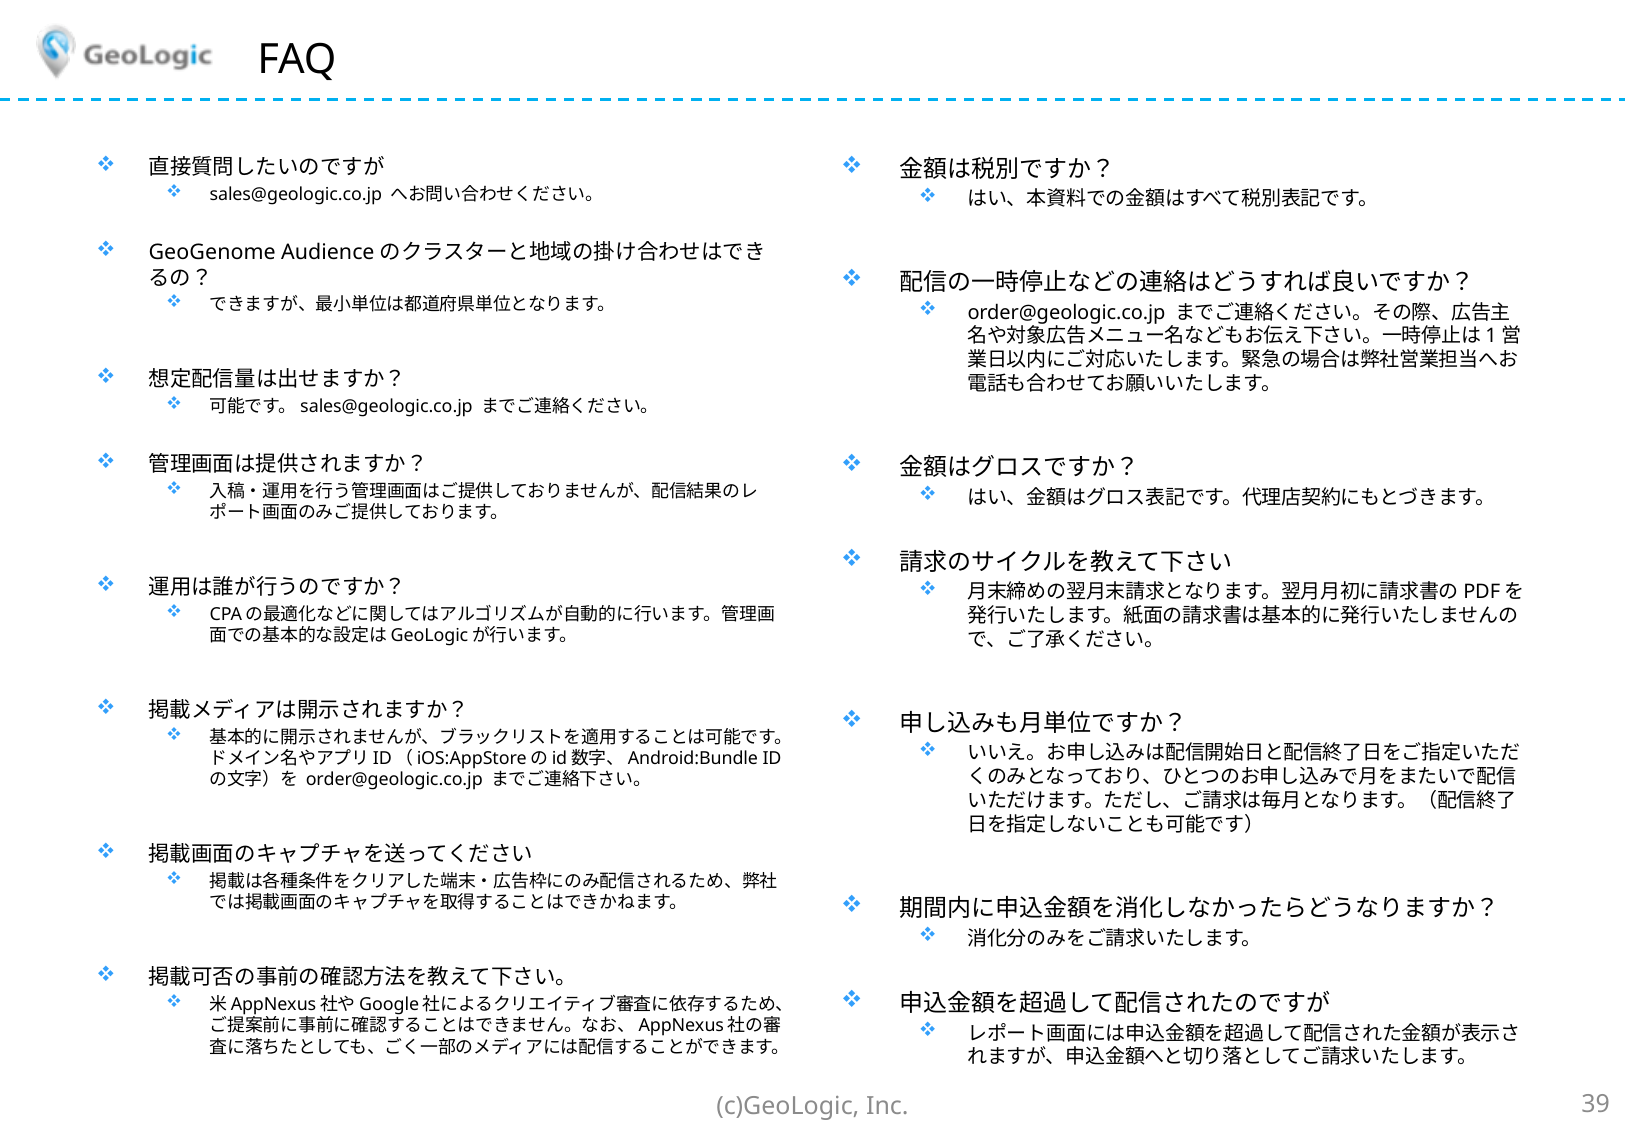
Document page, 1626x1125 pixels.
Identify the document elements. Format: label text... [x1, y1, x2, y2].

list 直接質問したいのですが sales@geologic.co.jp へお問い合わせください。 GeoGenome Audienceのクラスターと地域の掛け合わせはできるの？ できますが、最小単位は都道府県単位となります。 想定配信量は出せますか？ 可能です。sales@geologic.co.jp までご連絡ください。 管理画面は提供されますか？ 入稿・運用を行う管理画面はご提供しておりませんが、配信結果のレポート画面のみご提供しております。 運用は誰が行うのですか？ CPAの最適化などに関してはアルゴリズムが自動的に行います。管理画面での基本的な設定はGeoLogicが行います。 掲載メディアは開示されますか？ 基本的に開示されませんが、ブラックリストを適用することは可能です。ドメイン名やアプリID（iOS:AppStoreのid数字、Android:Bundle IDの文字）を order@geologic.co.jp までご連絡下さい。 掲載画面のキャプチャを送ってください 掲載は各種条件をクリアした端末・広告枠にのみ配信されるため、弊社では掲載画面のキャプチャを取得することはできかねます。 掲載可否の事前の確認方法を教えて下さい。 米AppNexus社やGoogle社によるクリエイティブ審査に依存するため、ご提案前に事前に確認することはできません。なお、AppNexus社の審査に落ちたとしても、ごく一部のメディアには配信することができます。 [81, 145, 799, 1085]
title FAQ [242, 15, 1610, 100]
footer (c)GeoLogic, Inc. [555, 1084, 1070, 1125]
picture [35, 22, 213, 81]
list 金額は税別ですか？ はい、本資料での金額はすべて税別表記です。 配信の一時停止などの連絡はどうすれば良いですか？ order@geologic.co.jp までご連絡ください。その際、広告主名や対象広告メニュー名などもお伝え下さい。一時停止は1営業日以内にご対応いたします。緊急の場合は弊社営業担当へお電話も合わせてお願いいたします。 金額はグロスですか？ はい、金額はグロス表記です。代理店契約にもとづきます。 請求のサイクルを教えて下さい 月末締めの翌月末請求となります。翌月月初に請求書のPDFを発行いたします。紙面の請求書は基本的に発行いたしませんので、ご了承ください。 申し込みも月単位ですか？ いいえ。お申し込みは配信開始日と配信終了日をご指定いただくのみとなっており、ひとつのお申し込みで月をまたいで配信いただけます。ただし、ご請求は毎月となります。（配信終了日を指定しないことも可能です） 期間内に申込金額を消化しなかったらどうなりますか？ 消化分のみをご請求いたします。 申込金額を超過して配信されたのですが レポート画面には申込金額を超過して配信された金額が表示されますが、申込金額へと切り落としてご請求いたします。 [826, 145, 1544, 1085]
slide_number 39 [1245, 1084, 1625, 1125]
